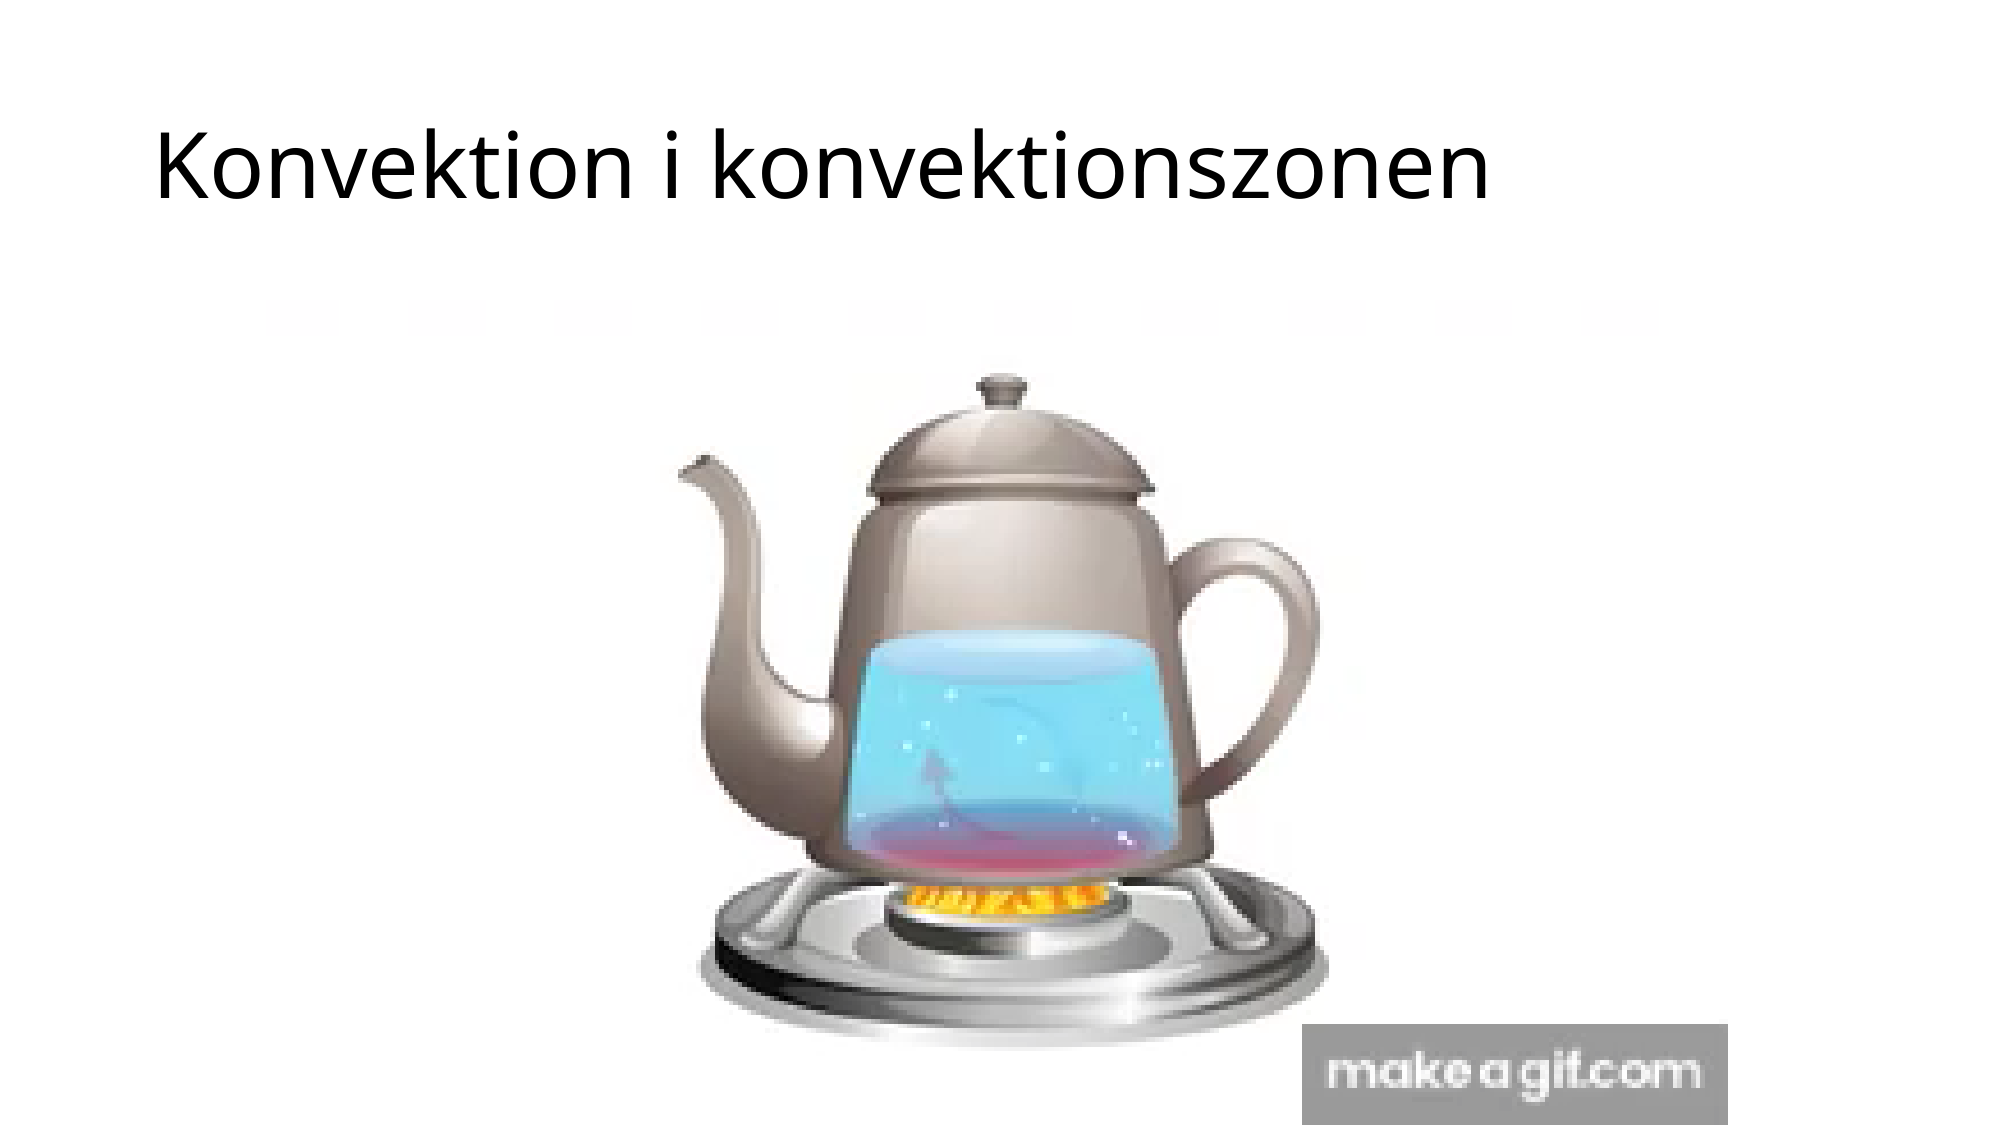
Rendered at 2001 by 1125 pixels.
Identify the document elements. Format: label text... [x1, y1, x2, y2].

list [265, 298, 1735, 1125]
title Konvektion i konvektionszonen [137, 59, 1863, 278]
